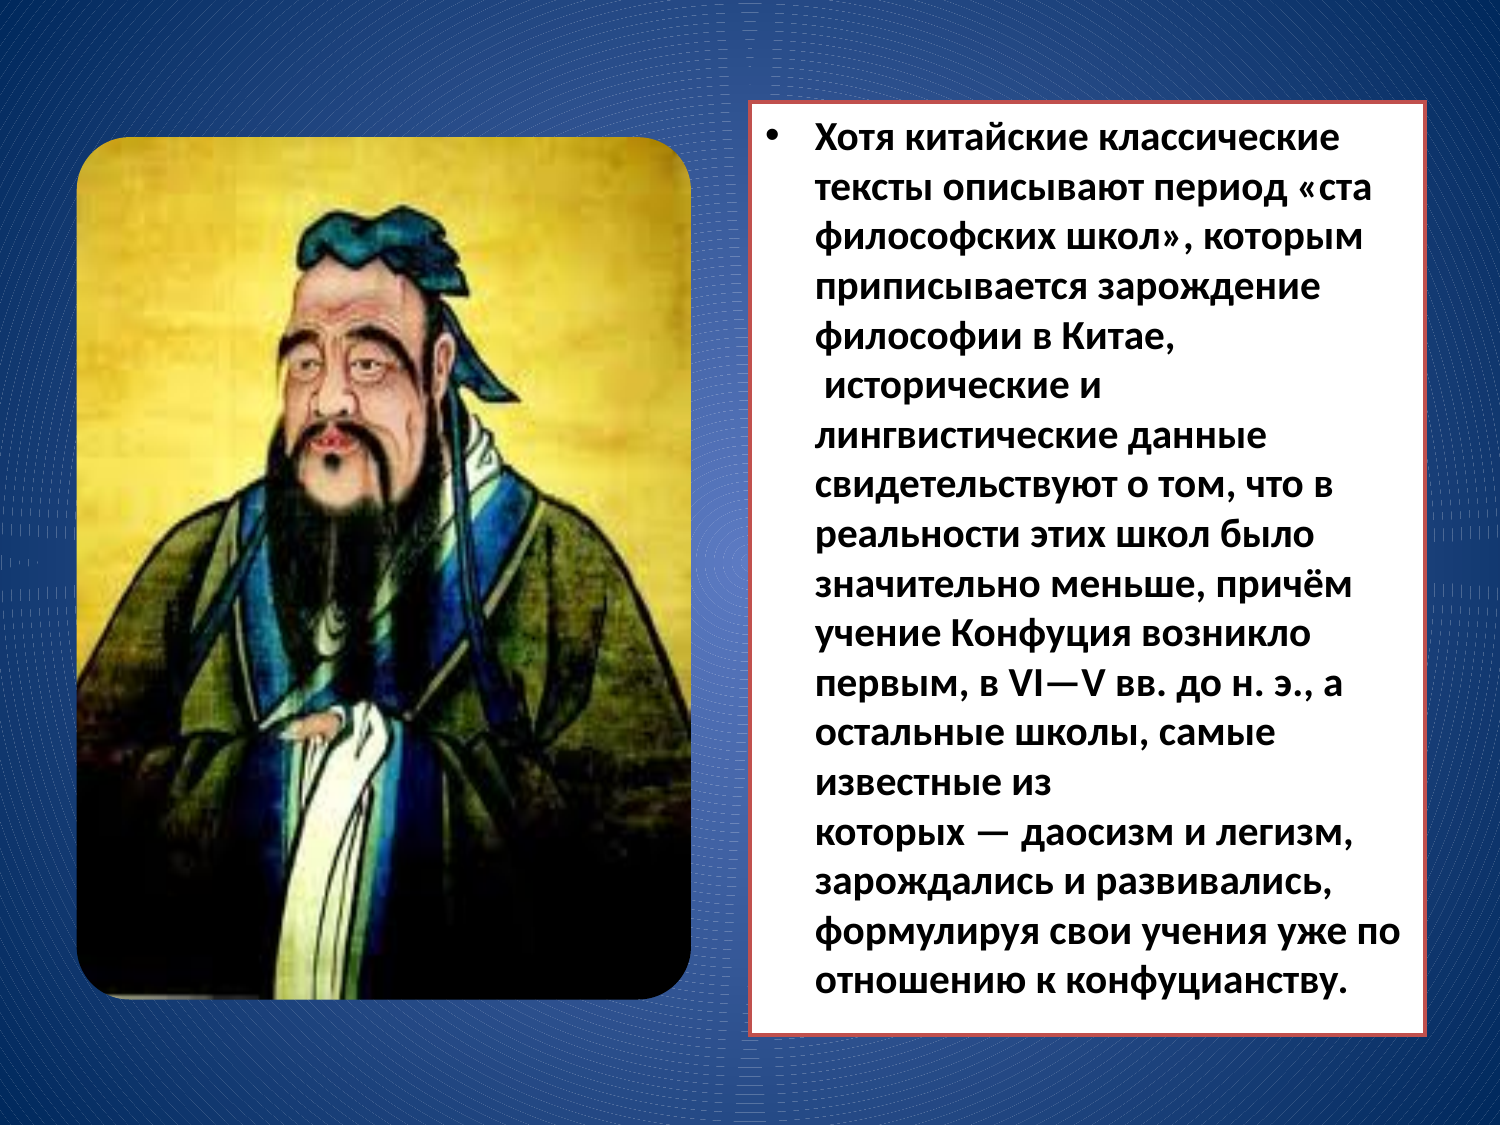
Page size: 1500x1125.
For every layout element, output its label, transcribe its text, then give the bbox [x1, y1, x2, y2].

picture [76, 136, 692, 1000]
list Хотя китайские классические тексты описывают период «ста философских школ», которым приписывается зарождение философии в Китае, исторические и лингвистические данные свидетельствуют о том, что в реальности этих школ было значительно меньше, причём учение Конфуция возникло первым, в VI—V вв. до н. э., а остальные школы, самые известные из которых — даосизм и легизм, зарождались и развивались, формулируя свои учения уже по отношению к конфуцианству. [748, 100, 1427, 1037]
